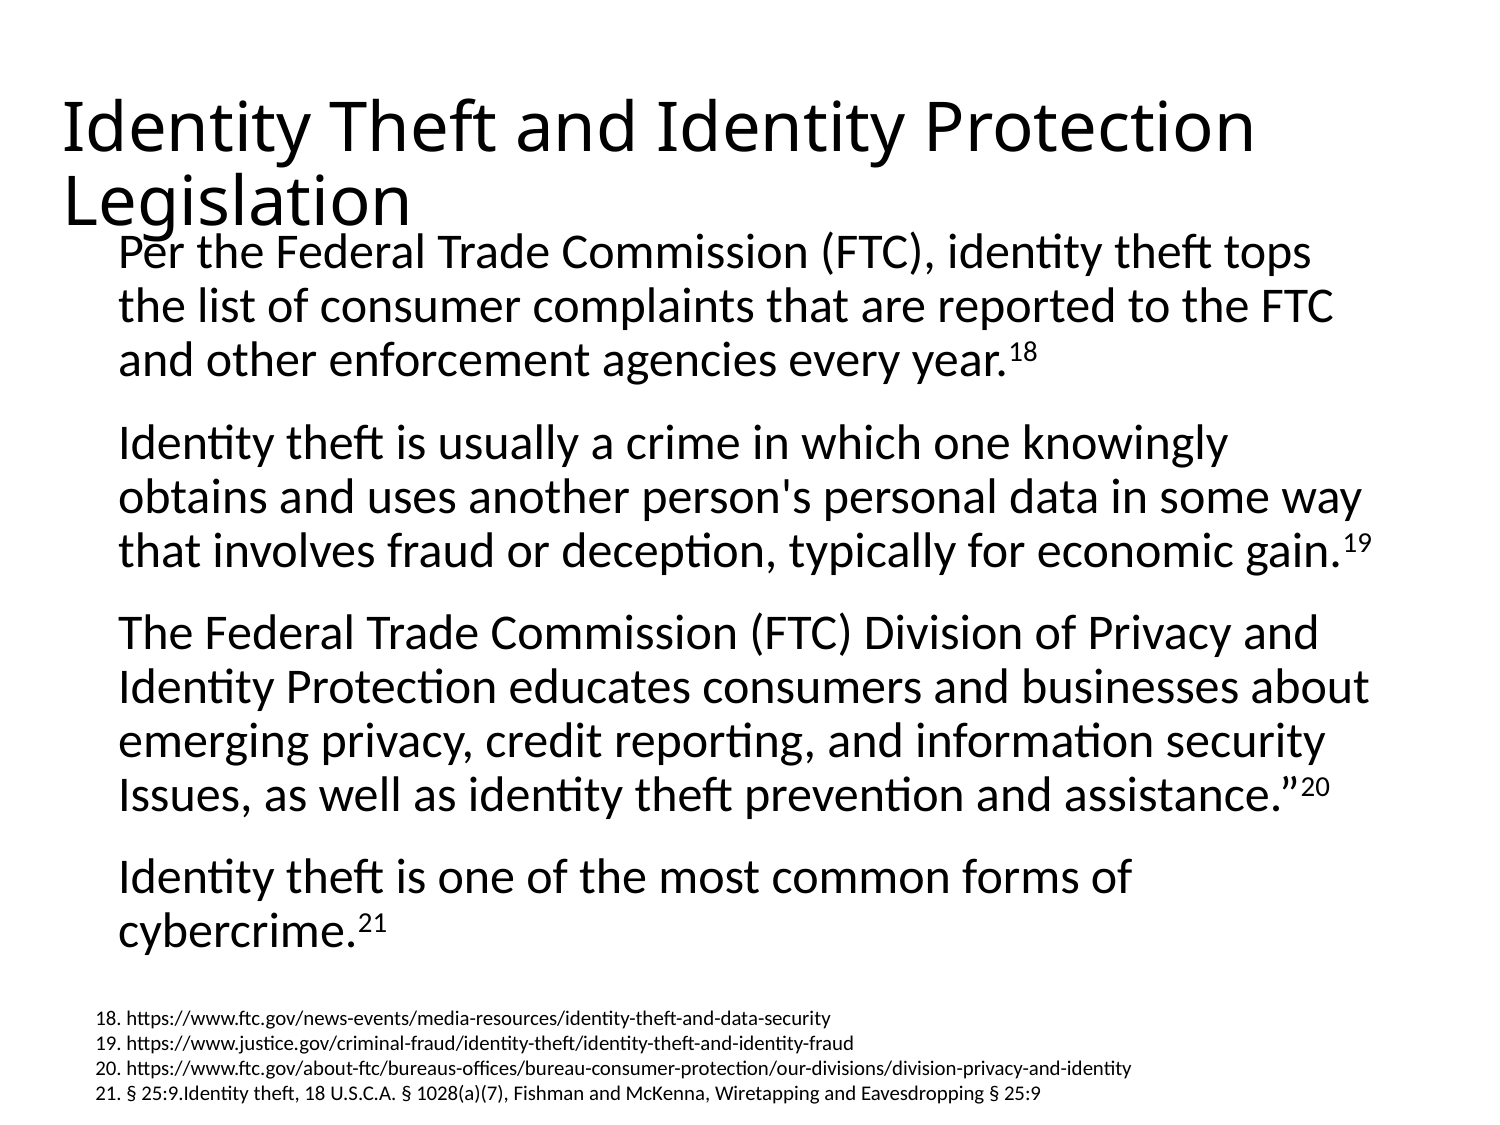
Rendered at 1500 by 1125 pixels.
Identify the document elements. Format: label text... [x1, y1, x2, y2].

list Per the Federal Trade Commission (FTC), identity theft tops the list of consumer complaints that are reported to the FTC and other enforcement agencies every year.18 Identity theft is usually a crime in which one knowingly obtains and uses another person's personal data in some way that involves fraud or deception, typically for economic gain.19 The Federal Trade Commission (FTC) Division of Privacy and Identity Protection educates consumers and businesses about emerging privacy, credit reporting, and information security Issues, as well as identity theft prevention and assistance.”20 Identity theft is one of the most common forms of cybercrime.21 [102, 218, 1398, 1029]
title Identity Theft and Identity Protection Legislation [47, 56, 1420, 275]
text_box 18. https://www.ftc.gov/news-events/media-resources/identity-theft-and-data-security 19. https://www.justice.gov/criminal-fraud/identity-theft/identity-theft-and-identity-fraud 20. https://www.ftc.gov/about-ftc/bureaus-offices/bureau-consumer-protection/our-divisions/division-privacy-and-identity 21. § 25:9.Identity theft, 18 U.S.C.A. § 1028(a)(7), Fishman and McKenna, Wiretapping and Eavesdropping § 25:9 [80, 997, 1375, 1125]
